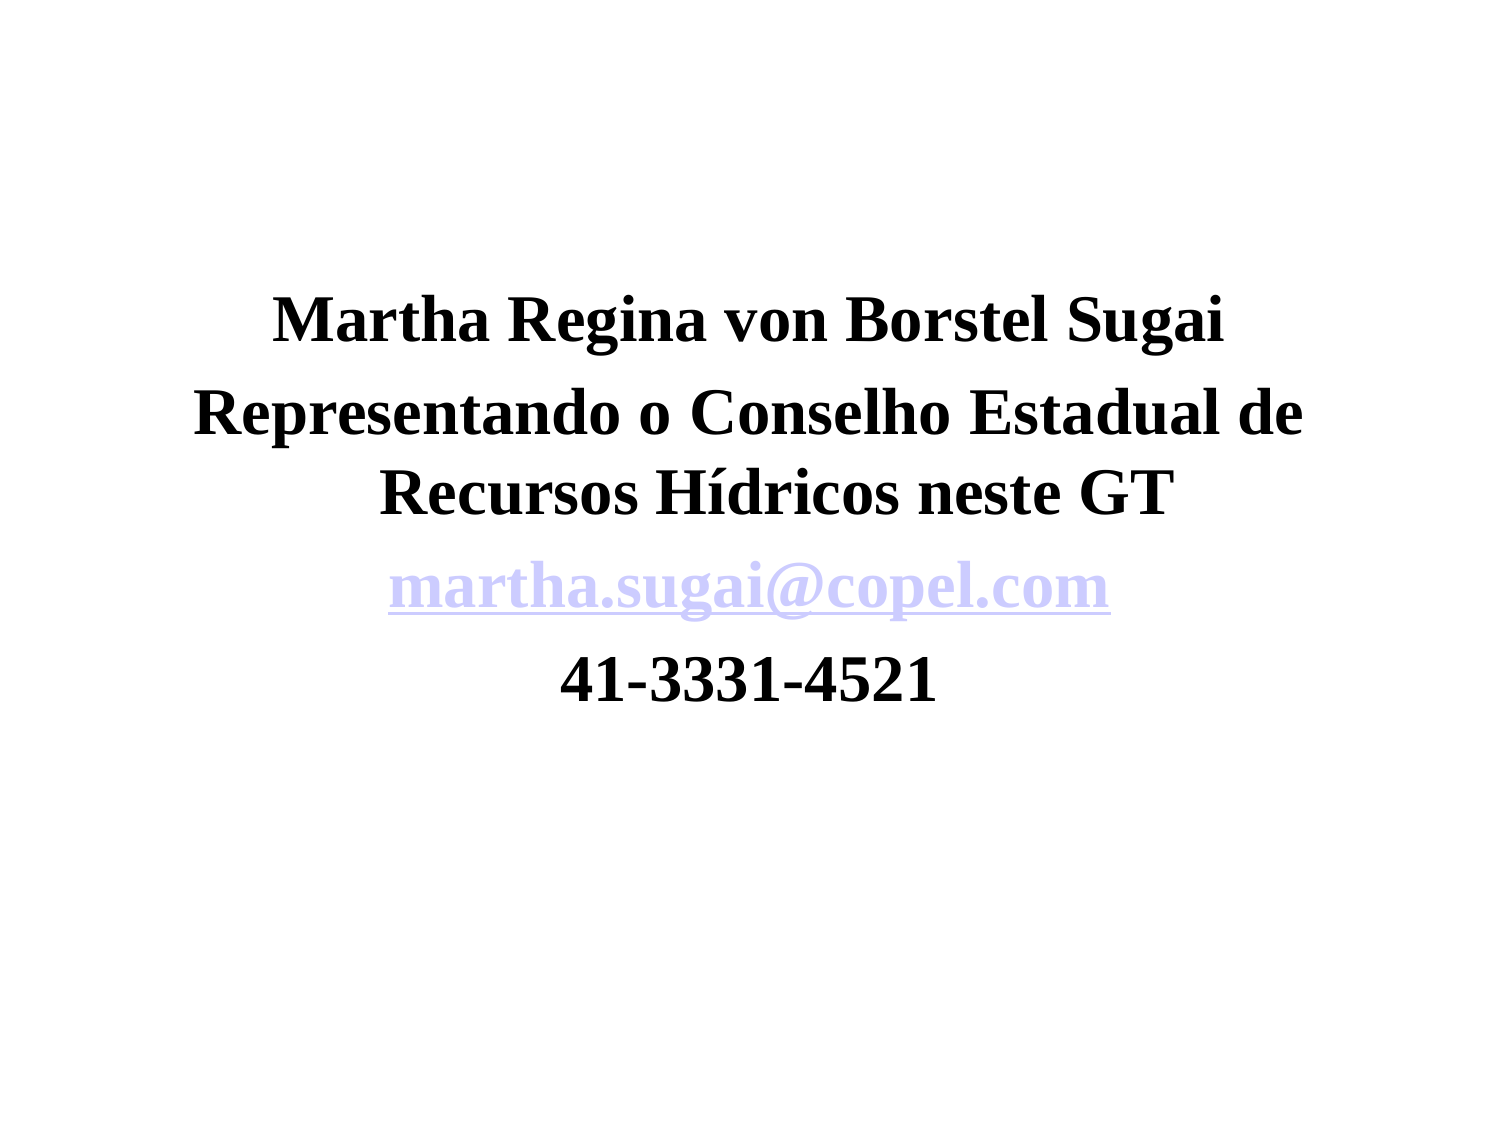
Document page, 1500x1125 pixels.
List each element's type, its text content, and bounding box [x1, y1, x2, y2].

list Martha Regina von Borstel Sugai Representando o Conselho Estadual de Recursos Hídricos neste GT martha.sugai@copel.com 41-3331-4521 [111, 266, 1388, 943]
